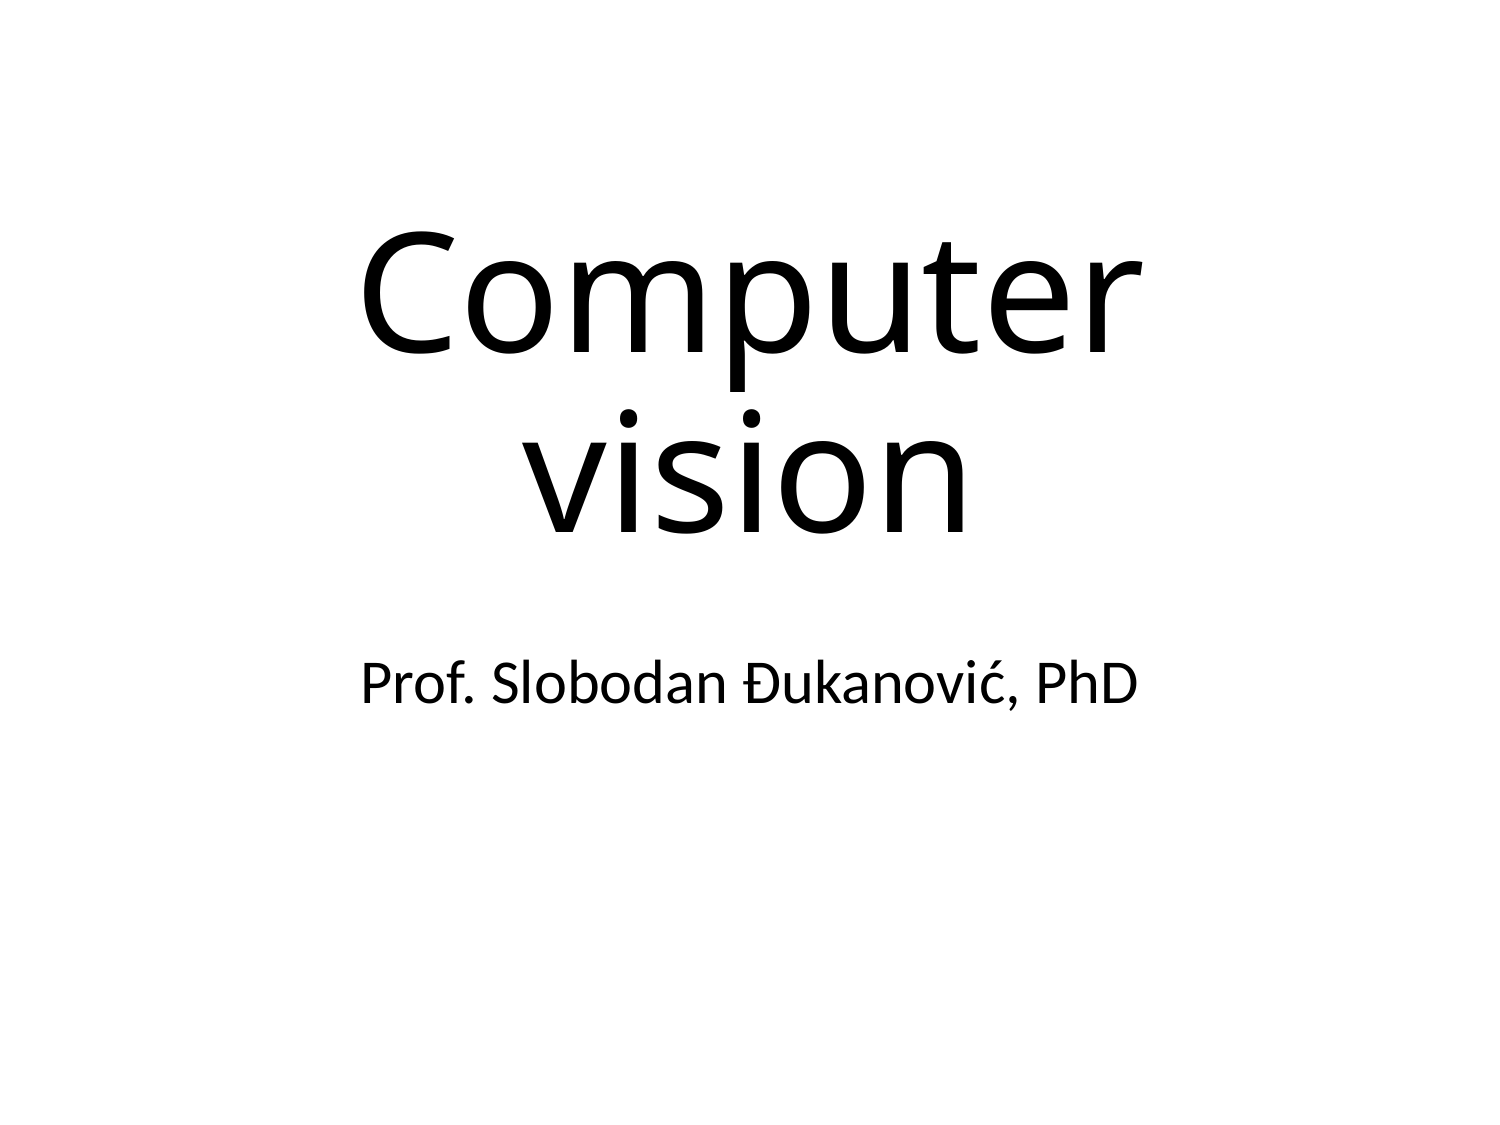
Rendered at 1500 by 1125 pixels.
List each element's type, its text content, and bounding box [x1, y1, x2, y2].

title Computer vision [112, 401, 1388, 576]
subtitle Prof. Slobodan Đukanović, PhD [187, 641, 1313, 863]
